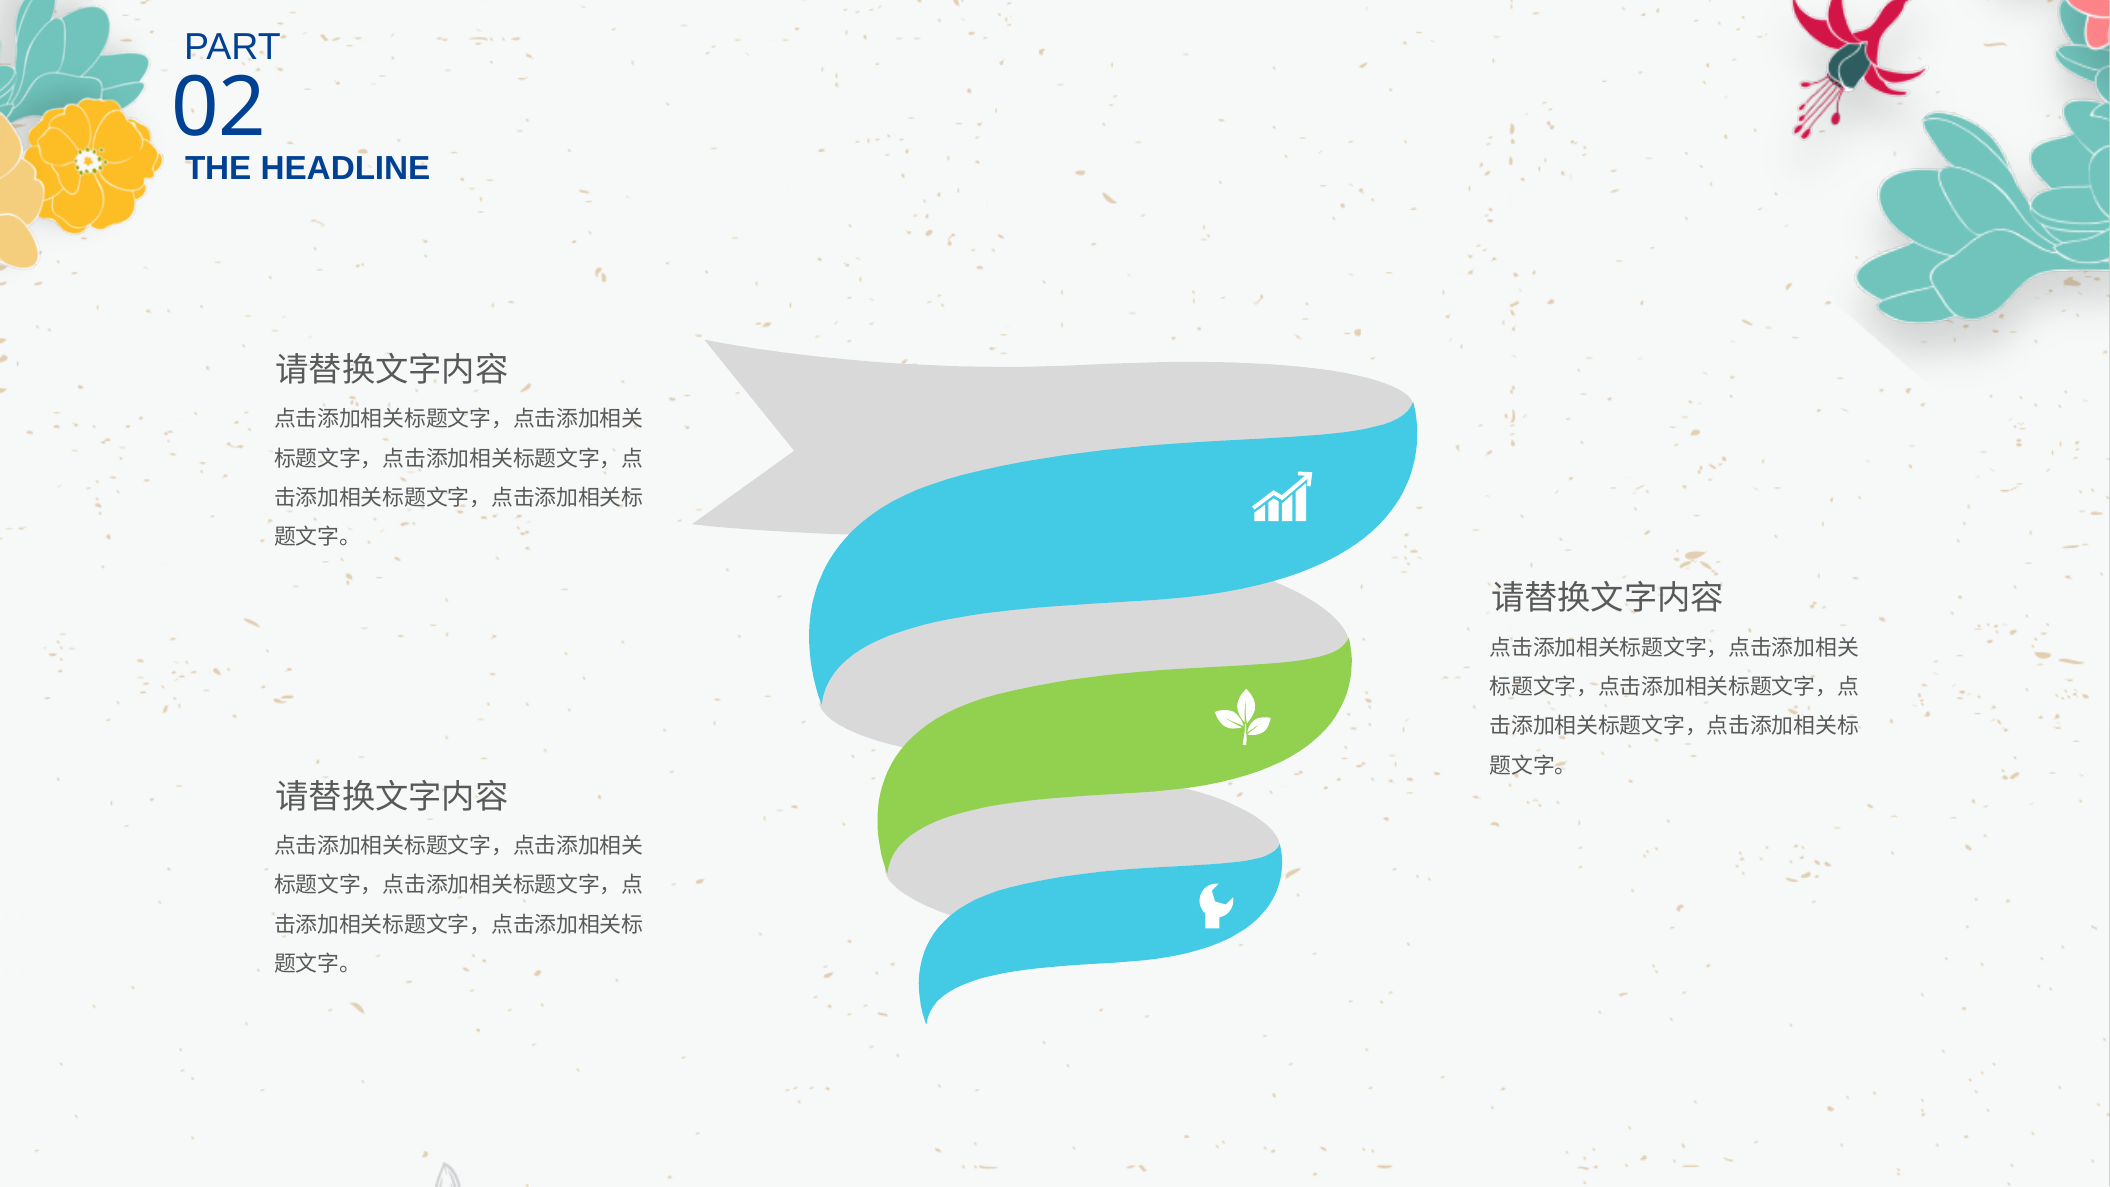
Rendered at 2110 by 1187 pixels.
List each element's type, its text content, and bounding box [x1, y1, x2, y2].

text_box [819, 596, 1199, 748]
text_box PART [169, 14, 296, 75]
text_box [1199, 471, 1313, 929]
text_box [1313, 601, 1348, 657]
text_box [691, 339, 1413, 535]
text_box [1313, 637, 1352, 742]
text_box 点击添加相关标题文字，点击添加相关标题文字，点击添加相关标题文字，点击添加相关标题文字，点击添加相关标题文字。 [259, 811, 663, 984]
text_box [877, 667, 1199, 874]
text_box THE HEADLINE [170, 138, 446, 194]
text_box [809, 402, 1418, 705]
text_box 点击添加相关标题文字，点击添加相关标题文字，点击添加相关标题文字，点击添加相关标题文字，点击添加相关标题文字。 [259, 384, 663, 557]
text_box 请替换文字内容 [261, 340, 524, 396]
text_box 点击添加相关标题文字，点击添加相关标题文字，点击添加相关标题文字，点击添加相关标题文字，点击添加相关标题文字。 [1474, 612, 1879, 785]
text_box [918, 864, 1245, 1025]
text_box 请替换文字内容 [261, 767, 524, 823]
picture [1518, 0, 2110, 494]
text_box 请替换文字内容 [1476, 569, 1739, 624]
text_box [885, 788, 1199, 915]
text_box 02 [156, 44, 287, 159]
picture [0, 0, 2110, 1187]
